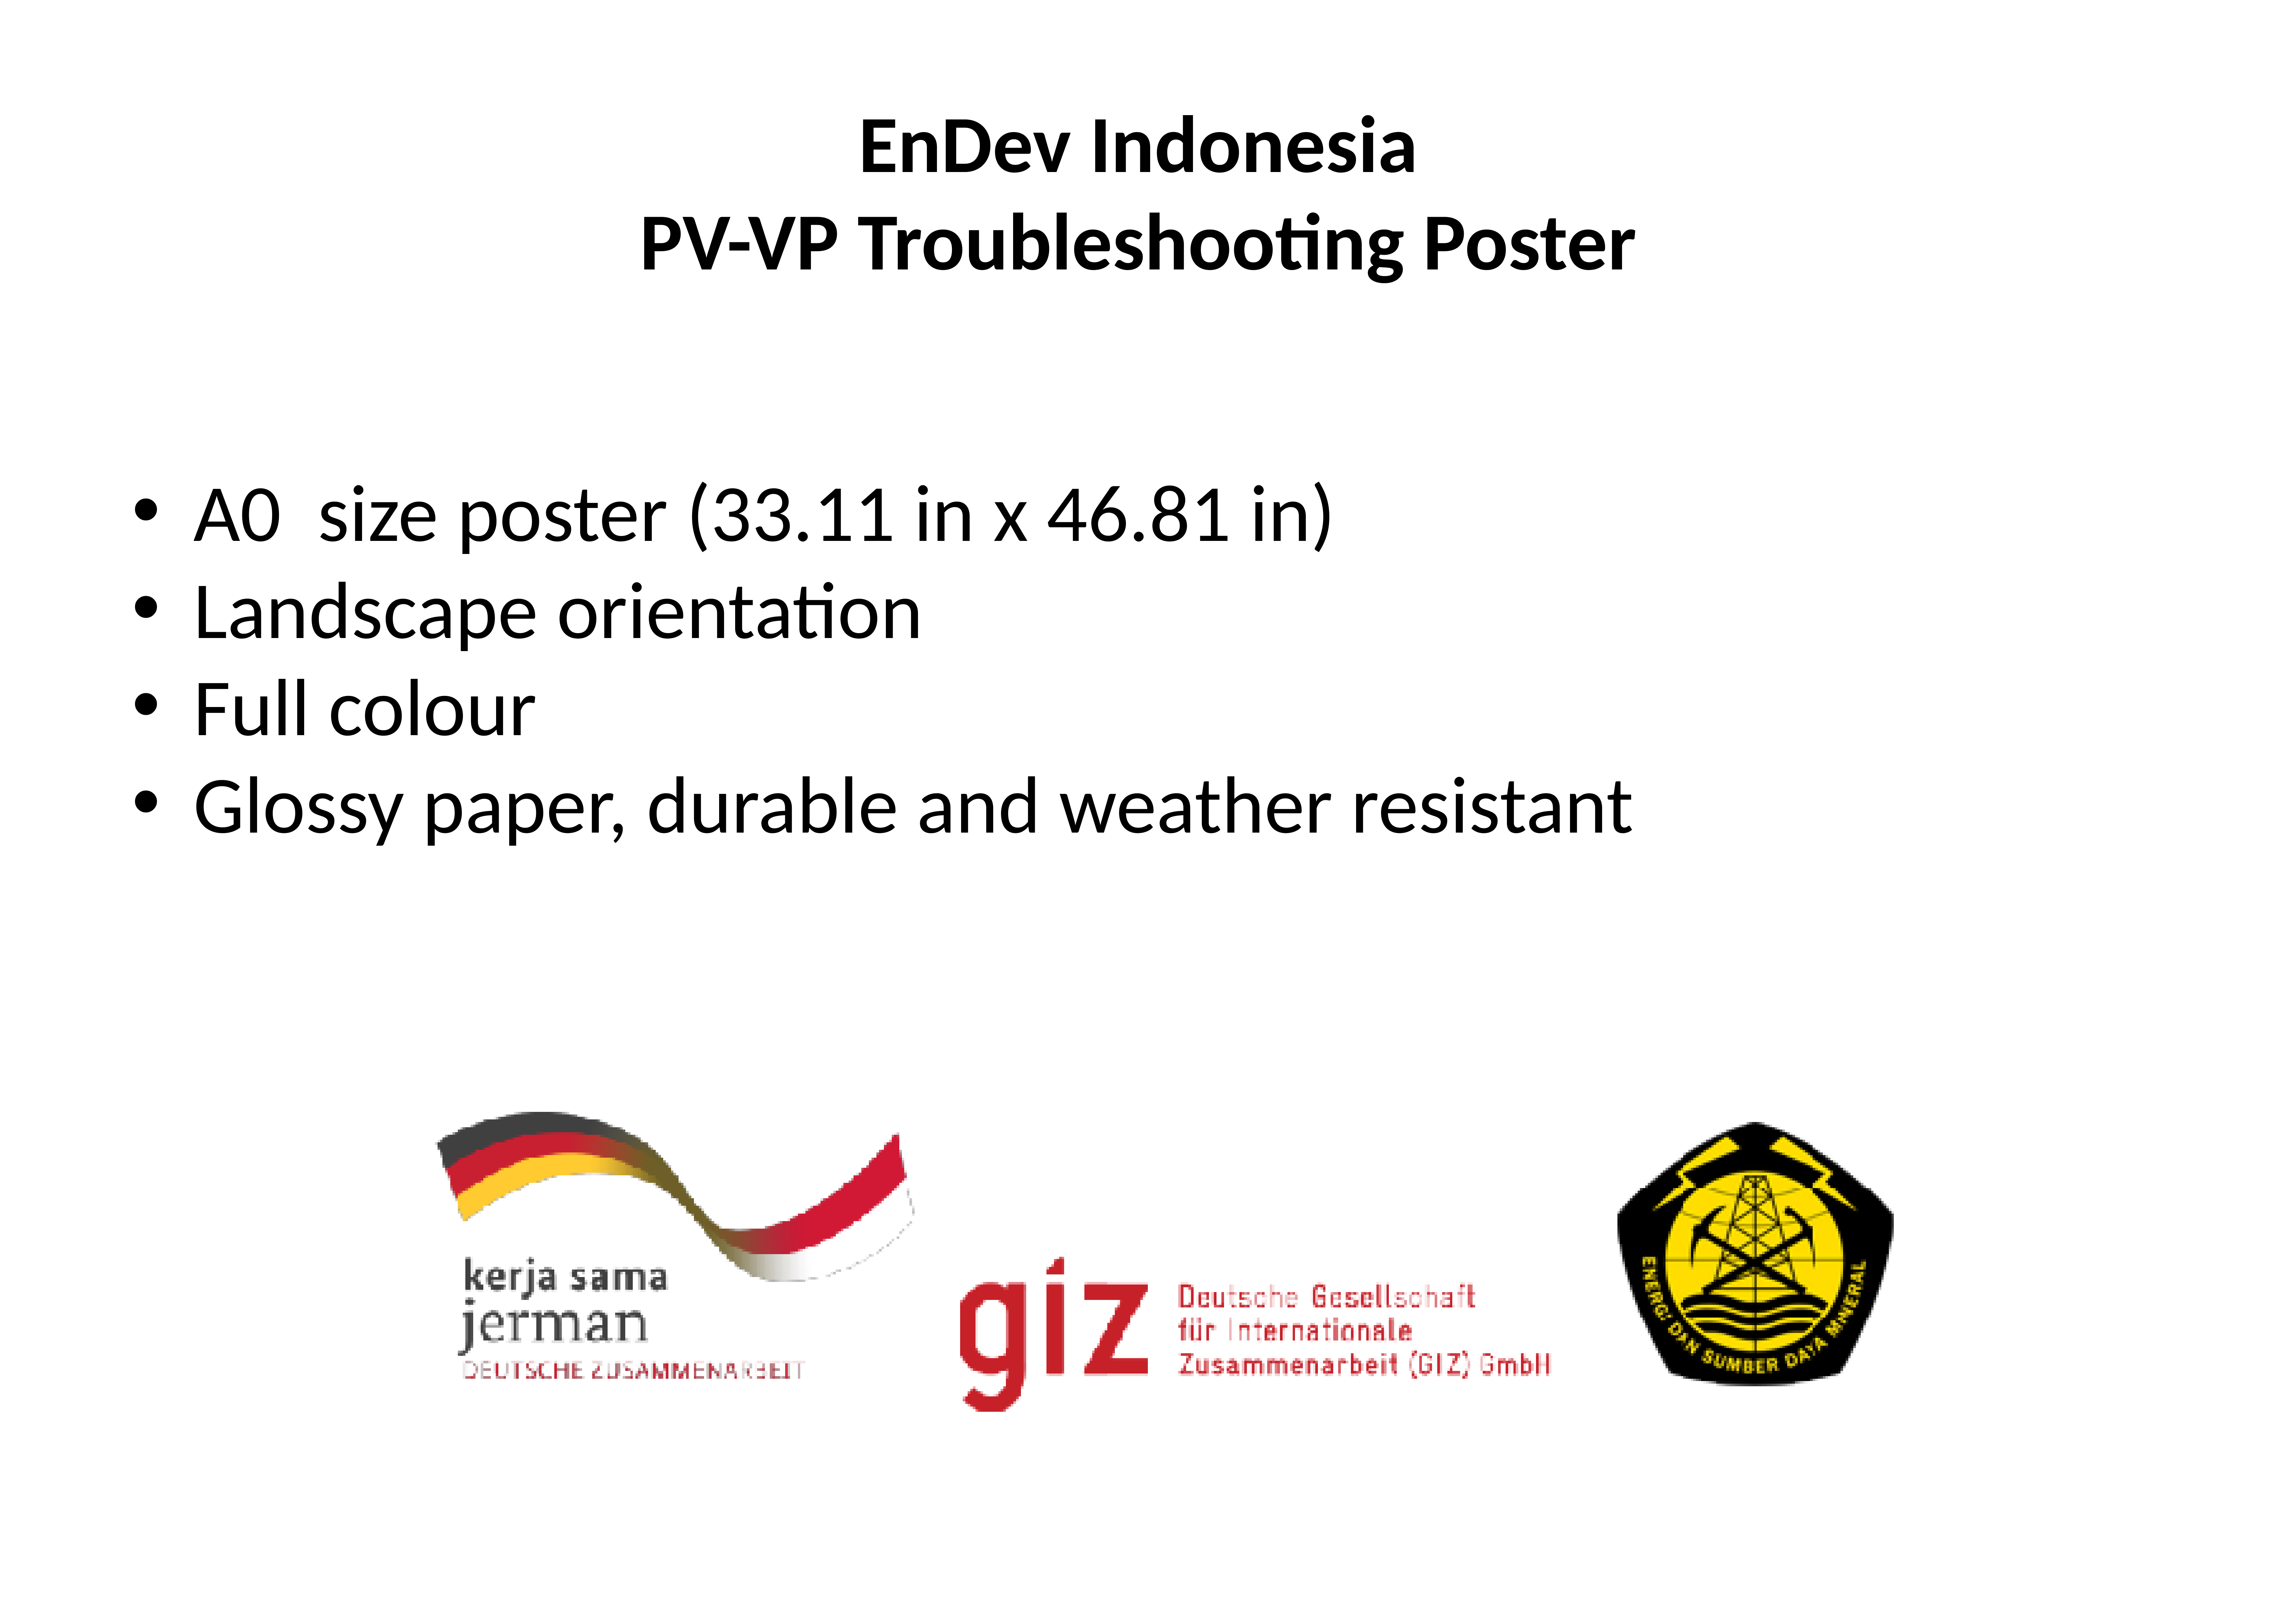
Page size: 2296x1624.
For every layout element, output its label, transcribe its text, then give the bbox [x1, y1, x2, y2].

text_box A0 size poster (33.11 in x 46.81 in) Landscape orientation Full colour Glossy paper, durable and weather resistant [109, 362, 2176, 1044]
picture [400, 1084, 1945, 1445]
title EnDev Indonesia PV-VP Troubleshooting Poster [105, 88, 2172, 289]
